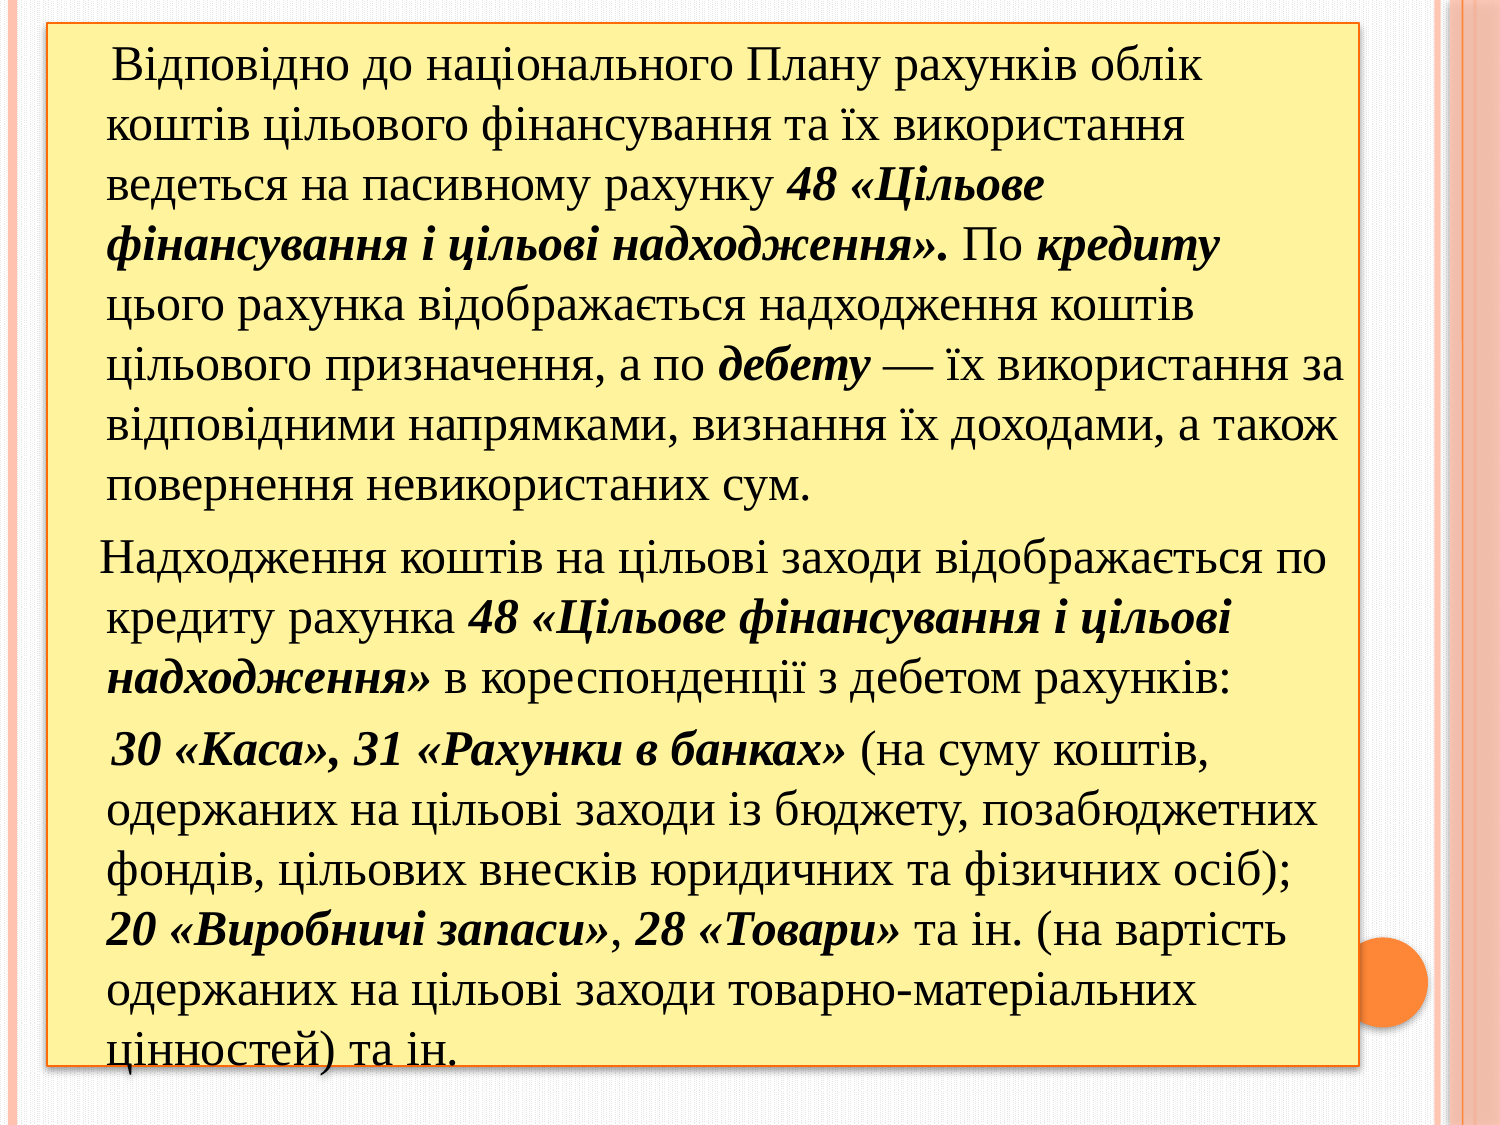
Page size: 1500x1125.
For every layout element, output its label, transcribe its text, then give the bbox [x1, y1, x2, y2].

list Відповідно до національного Плану рахунків облік коштів цільового фінансування та їх використання ведеться на пасивному рахунку 48 «Цільове фінансування і цільові надходження». По кредиту цього рахунка відображається надходження коштів цільового призначення, а по дебету — їх використання за відповідними напрямками, визнання їх доходами, а також повернення невикористаних сум. Надходження коштів на цільові заходи відображається по кредиту рахунка 48 «Цільове фінансування і цільові надходження» в кореспонденції з дебетом рахунків: 30 «Каса», 31 «Рахунки в банках» (на суму коштів, одержаних на цільові заходи із бюджету, позабюджетних фондів, цільових внесків юридичних та фізичних осіб); 20 «Виробничі запаси», 28 «Товари» та ін. (на вартість одержаних на цільові заходи товарно-матеріальних цінностей) та ін. [46, 22, 1360, 1067]
